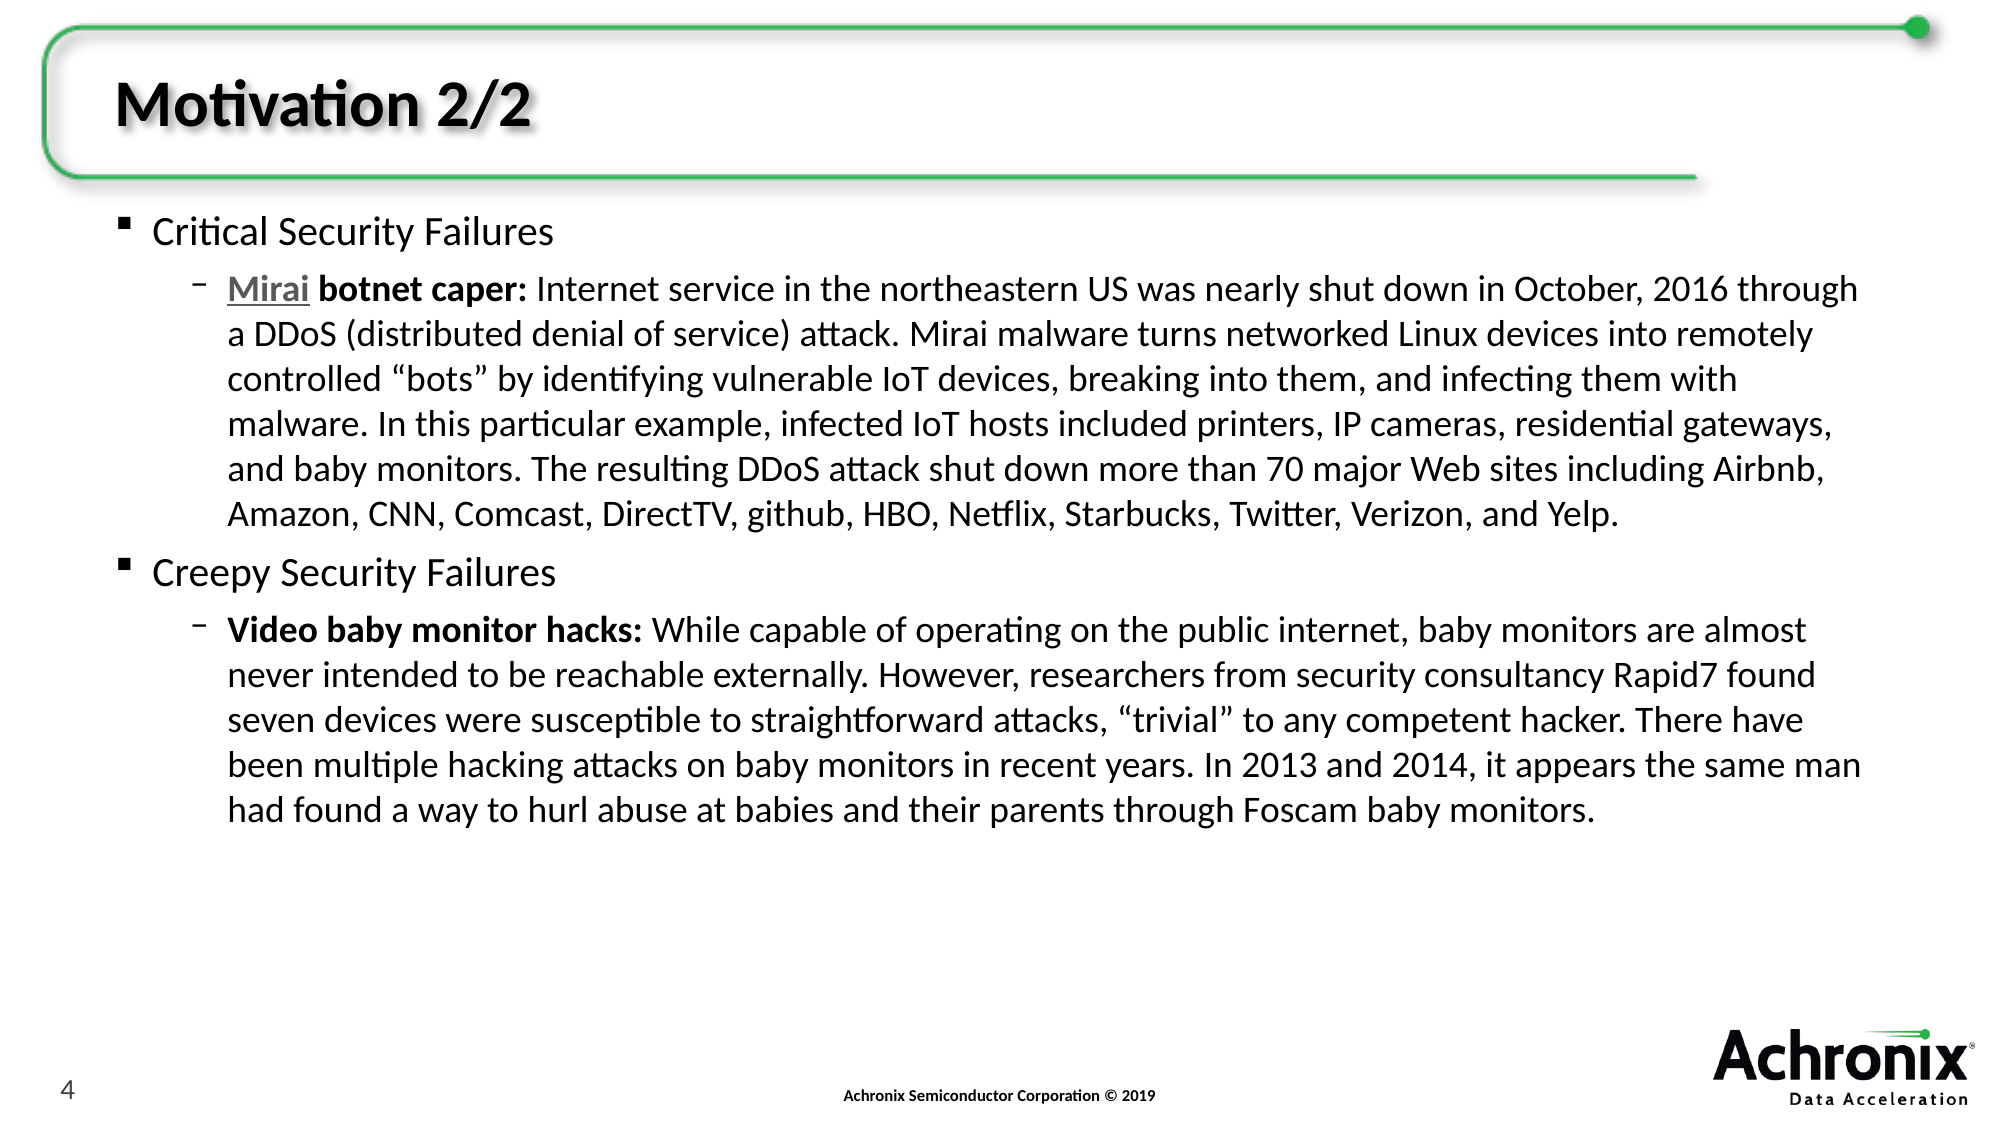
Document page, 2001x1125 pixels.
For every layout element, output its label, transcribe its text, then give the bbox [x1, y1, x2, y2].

title Motivation 2/2 [99, 29, 1900, 180]
picture [26, 2, 1963, 213]
slide_number 4 [0, 1053, 90, 1113]
list Critical Security Failures Mirai botnet caper: Internet service in the northeastern US was nearly shut down in October, 2016 through a DDoS (distributed denial of service) attack. Mirai malware turns networked Linux devices into remotely controlled “bots” by identifying vulnerable IoT devices, breaking into them, and infecting them with malware. In this particular example, infected IoT hosts included printers, IP cameras, residential gateways, and baby monitors. The resulting DDoS attack shut down more than 70 major Web sites including Airbnb, Amazon, CNN, Comcast, DirectTV, github, HBO, Netflix, Starbucks, Twitter, Verizon, and Yelp. Creepy Security Failures Video baby monitor hacks: While capable of operating on the public internet, baby monitors are almost never intended to be reachable externally. However, researchers from security consultancy Rapid7 found seven devices were susceptible to straightforward attacks, “trivial” to any competent hacker. There have been multiple hacking attacks on baby monitors in recent years. In 2013 and 2014, it appears the same man had found a way to hurl abuse at babies and their parents through Foscam baby monitors. [99, 195, 1900, 1071]
picture [1713, 1029, 1975, 1105]
